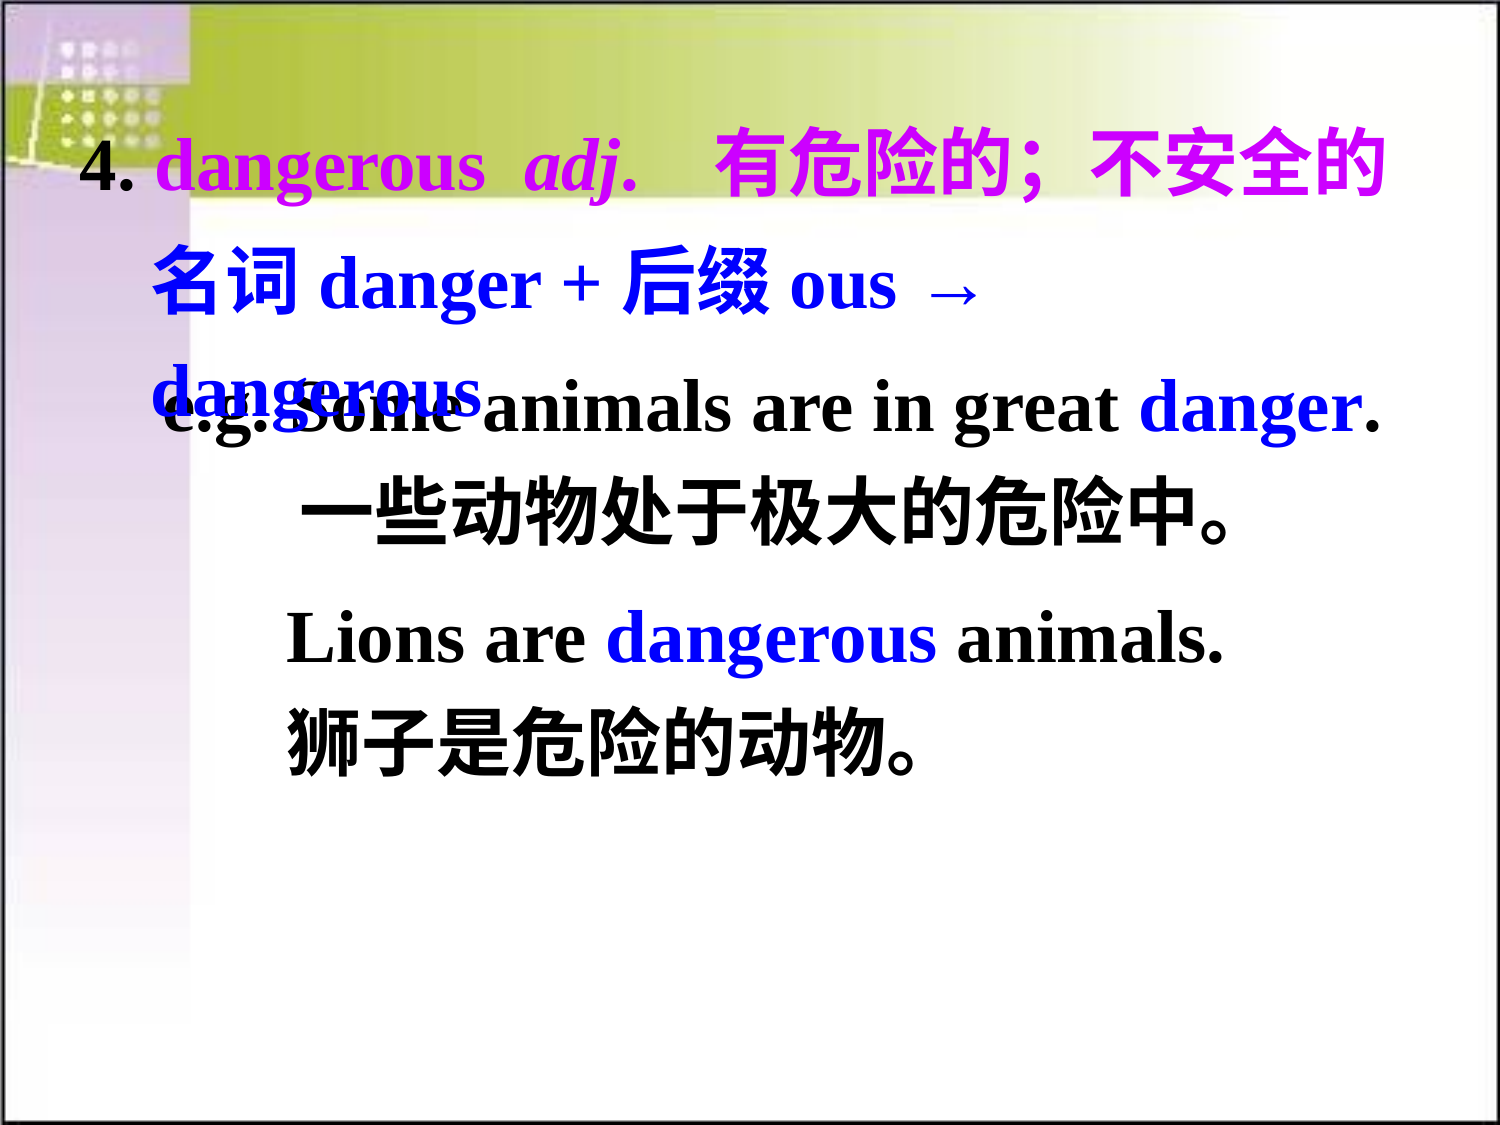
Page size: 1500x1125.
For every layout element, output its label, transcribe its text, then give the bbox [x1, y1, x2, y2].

text_box 4. dangerous adj. 有危险的；不安全的 [64, 90, 1406, 213]
picture [0, 0, 1500, 1125]
text_box Lions are dangerous animals. 狮子是危险的动物。 [271, 562, 1388, 794]
text_box e.g. Some animals are in great danger. 一些动物处于极大的危险中。 [147, 331, 1436, 562]
text_box 名词danger +后缀ous → dangerous [135, 208, 1329, 439]
